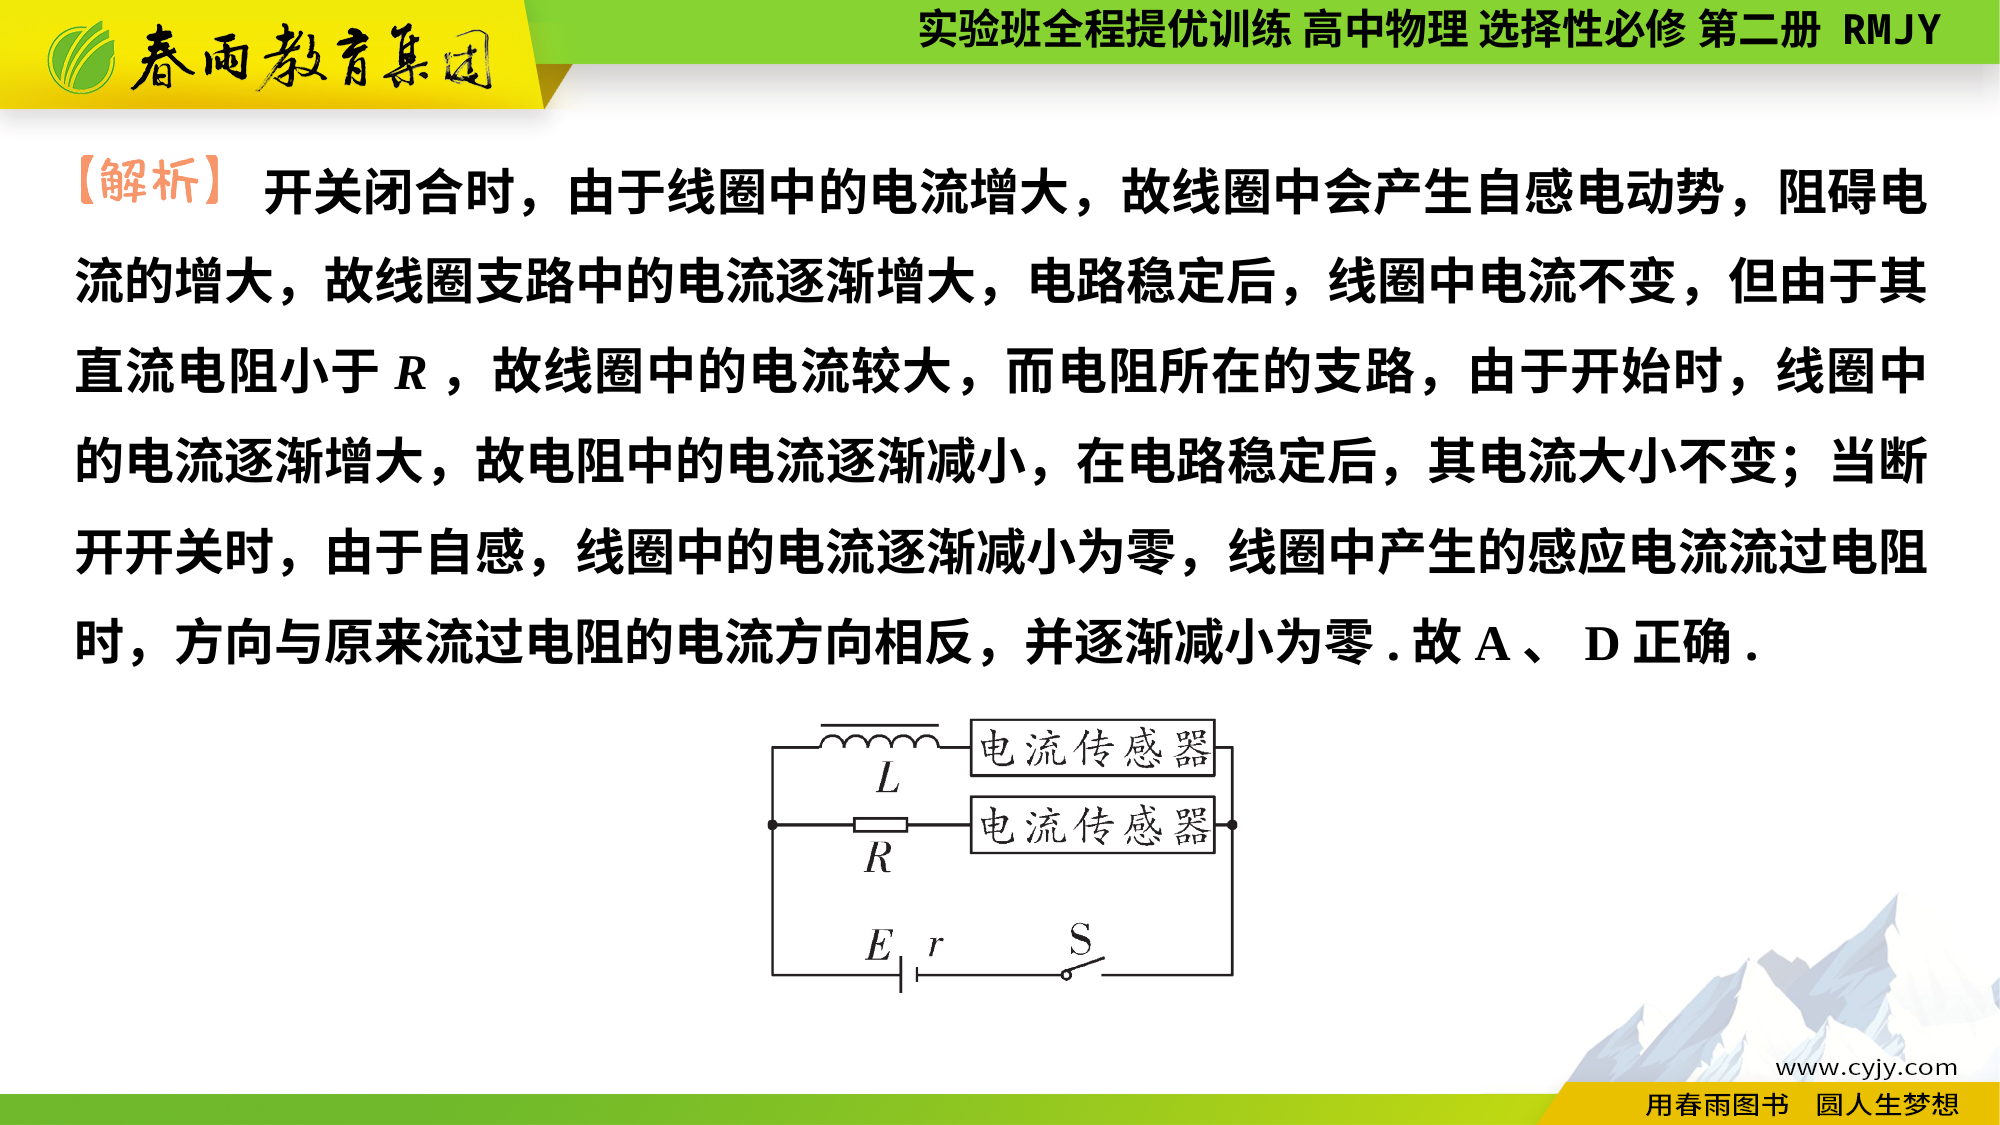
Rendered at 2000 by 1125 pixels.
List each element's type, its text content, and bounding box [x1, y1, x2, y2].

list 开关闭合时，由于线圈中的电流增大，故线圈中会产生自感电动势，阻碍电流的增大，故线圈支路中的电流逐渐增大，电路稳定后，线圈中电流不变，但由于其直流电阻小于R，故线圈中的电流较大，而电阻所在的支路，由于开始时，线圈中的电流逐渐增大，故电阻中的电流逐渐减小，在电路稳定后，其电流大小不变；当断开开关时，由于自感，线圈中的电流逐渐减小为零，线圈中产生的感应电流流过电阻时，方向与原来流过电阻的电流方向相反，并逐渐减小为零.故A、D正确. [59, 122, 1944, 672]
picture [0, 0, 2000, 1125]
